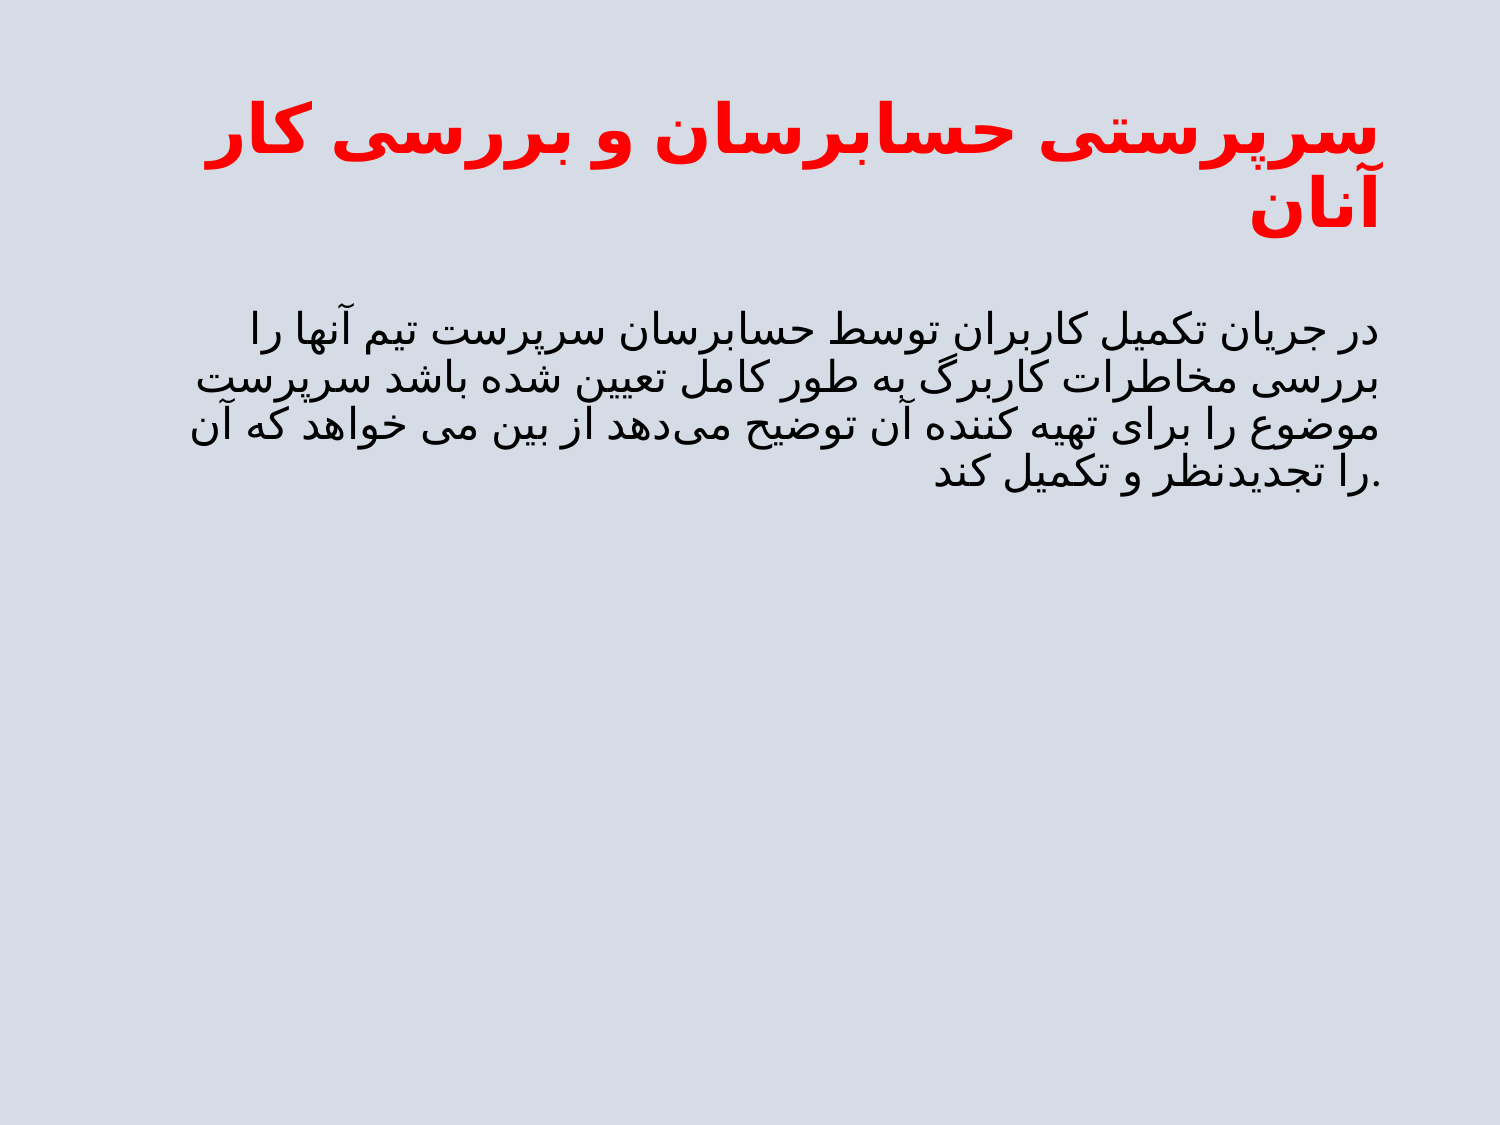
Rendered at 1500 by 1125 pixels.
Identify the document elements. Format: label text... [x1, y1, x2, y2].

title سرپرستی حسابرسان و بررسی کار آنان [103, 59, 1397, 278]
list در جریان تکمیل کاربران توسط حسابرسان سرپرست تیم آنها را بررسی مخاطرات کاربرگ به طور کامل تعیین شده باشد سرپرست موضوع را برای تهیه کننده آن توضیح می‌دهد از بین می خواهد که آن را تجدیدنظر و تکمیل کند. [103, 299, 1397, 1014]
